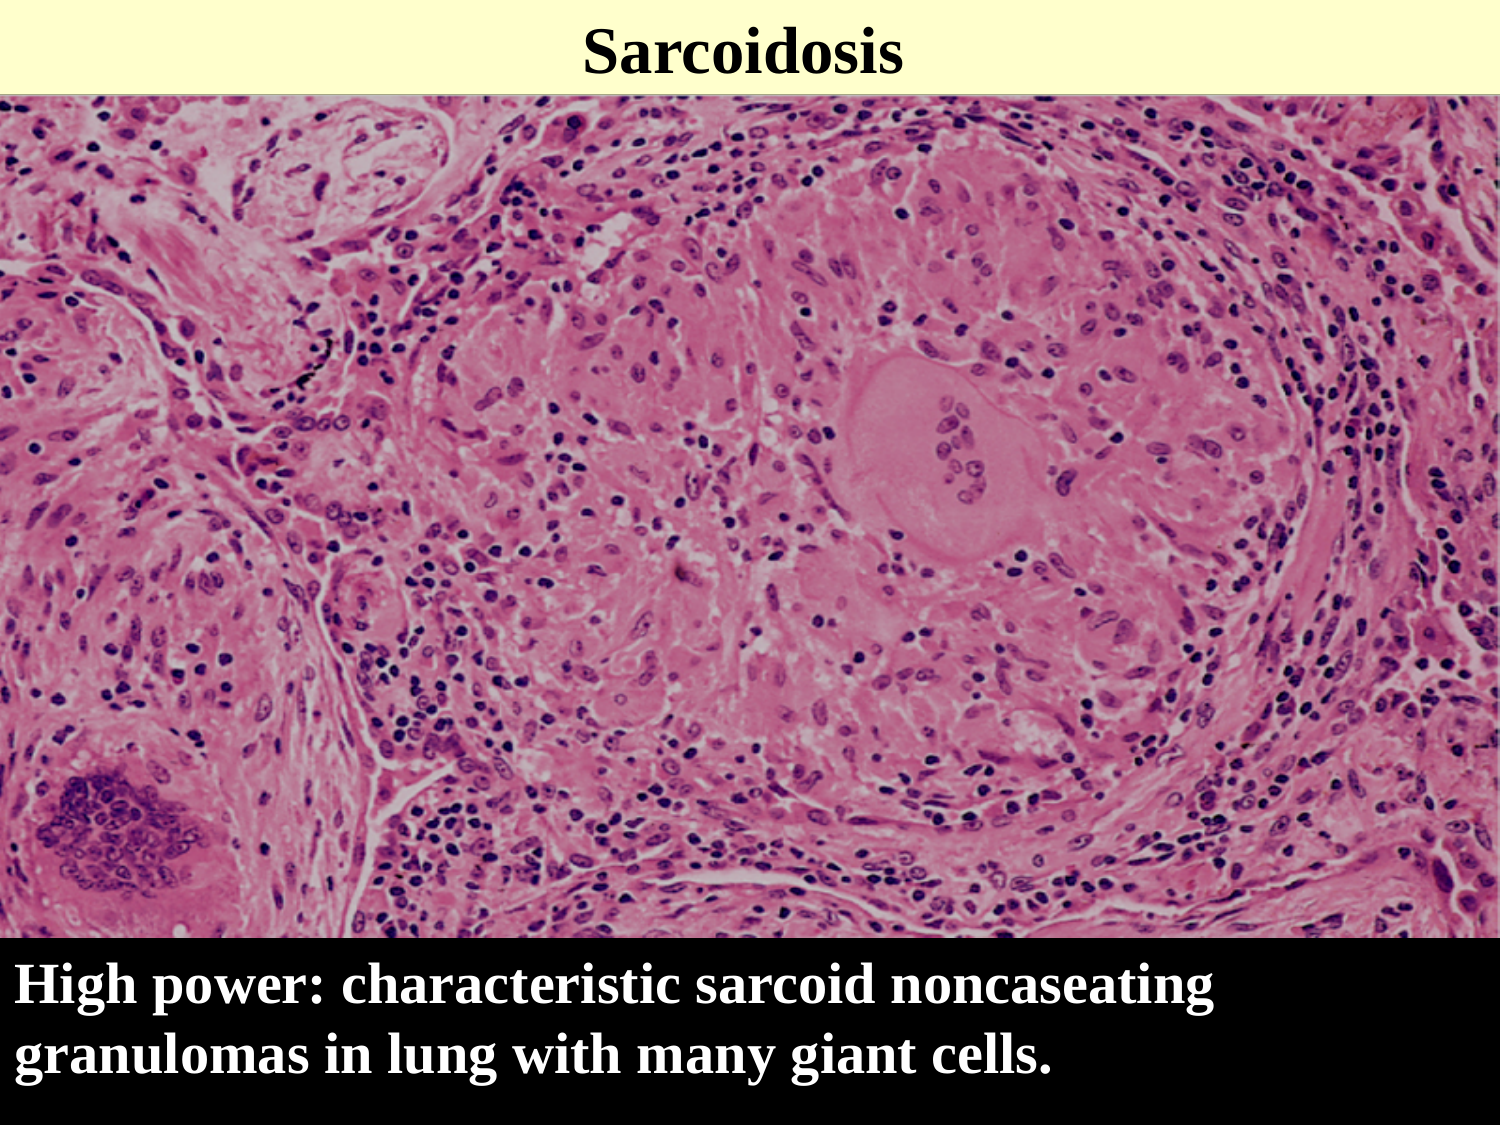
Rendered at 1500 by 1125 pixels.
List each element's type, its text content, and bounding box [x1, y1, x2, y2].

text_box High power: characteristic sarcoid noncaseating granulomas in lung with many giant cells. [0, 944, 1500, 1093]
picture [0, 95, 1500, 938]
text_box Sarcoidosis [0, 0, 1500, 95]
